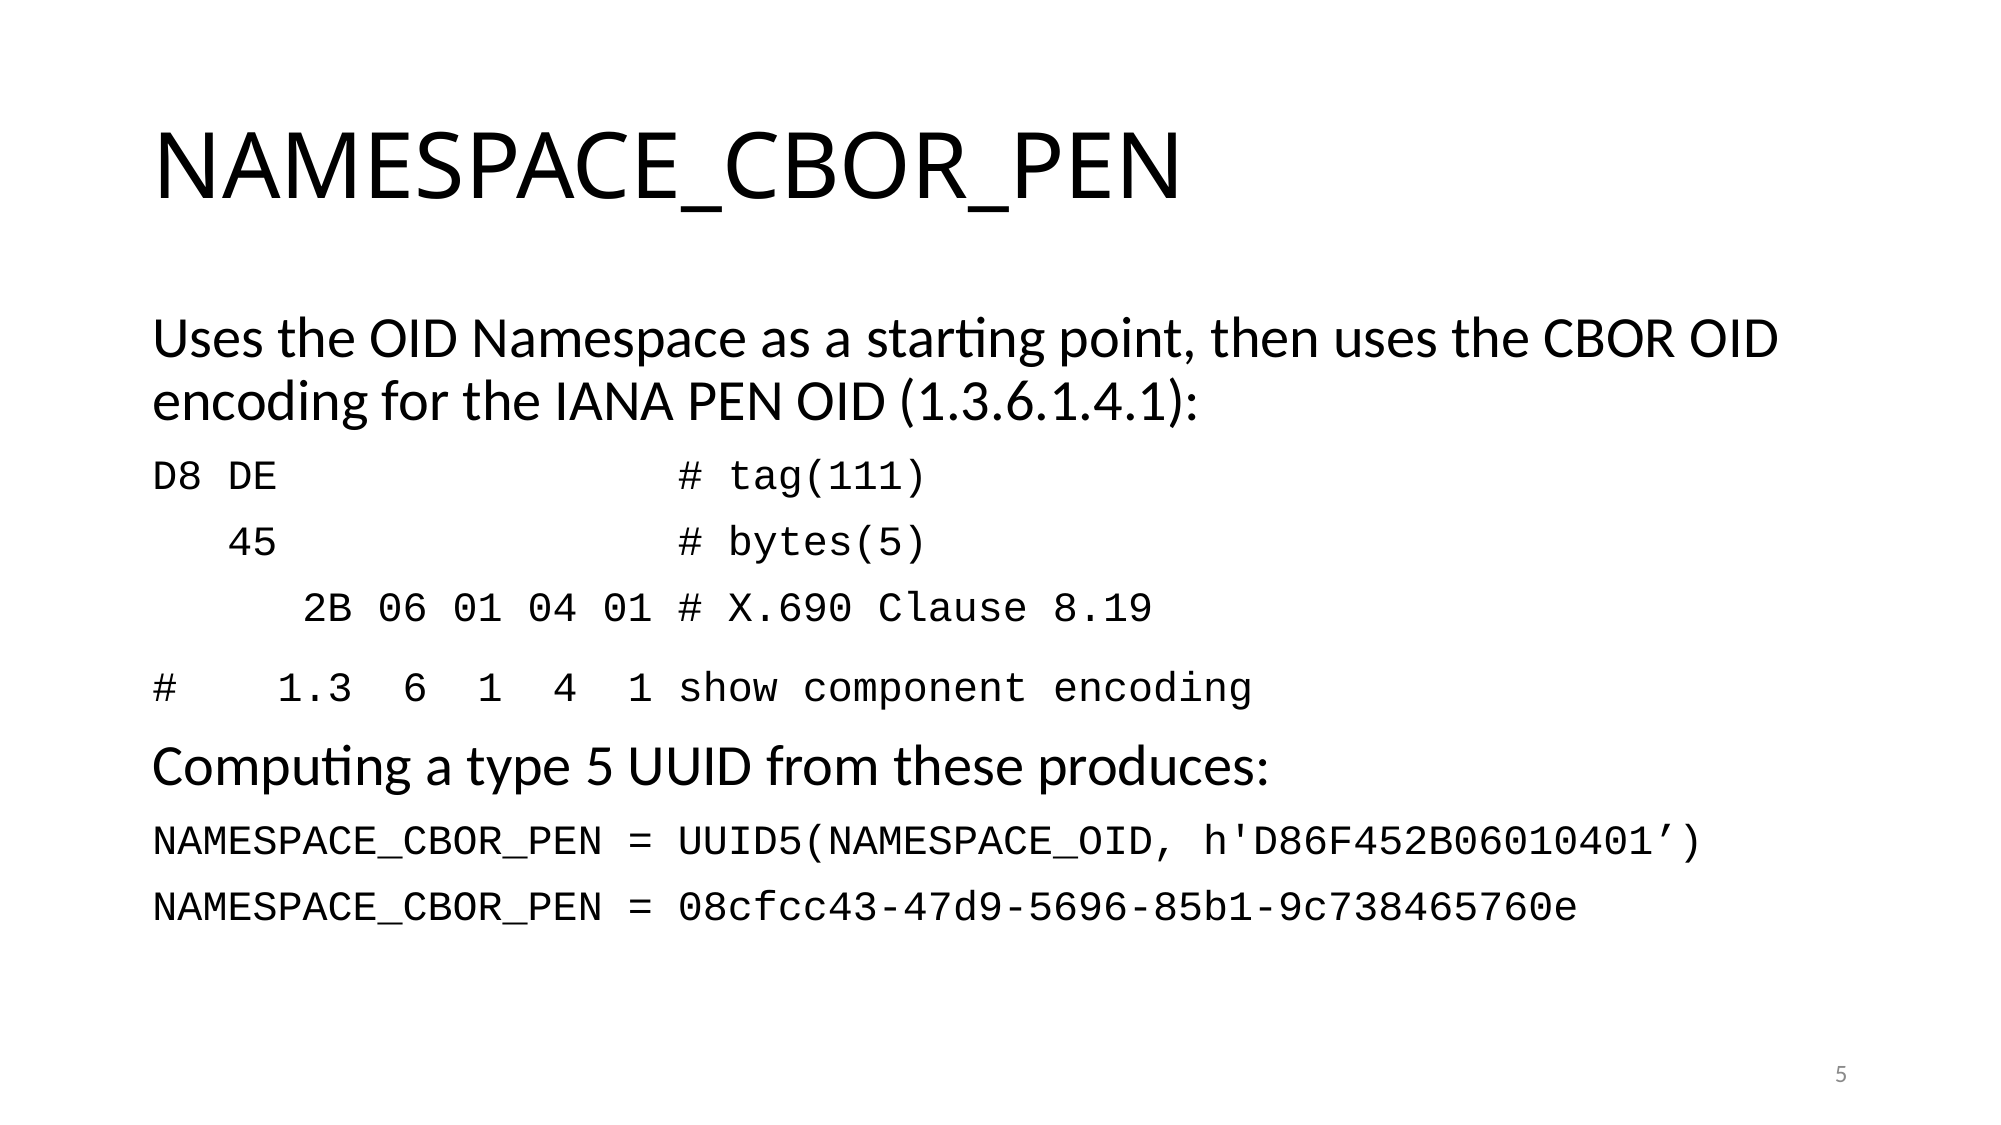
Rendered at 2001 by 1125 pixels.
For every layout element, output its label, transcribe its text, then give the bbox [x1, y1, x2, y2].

list Uses the OID Namespace as a starting point, then uses the CBOR OID encoding for the IANA PEN OID (1.3.6.1.4.1): D8 DE # tag(111) 45 # bytes(5) 2B 06 01 04 01 # X.690 Clause 8.19 # 1.3 6 1 4 1 show component encoding Computing a type 5 UUID from these produces: NAMESPACE_CBOR_PEN = UUID5(NAMESPACE_OID, h'D86F452B06010401’) NAMESPACE_CBOR_PEN = 08cfcc43-47d9-5696-85b1-9c738465760e [137, 299, 1863, 1014]
slide_number 5 [1412, 1042, 1863, 1103]
title NAMESPACE_CBOR_PEN [137, 59, 1863, 278]
